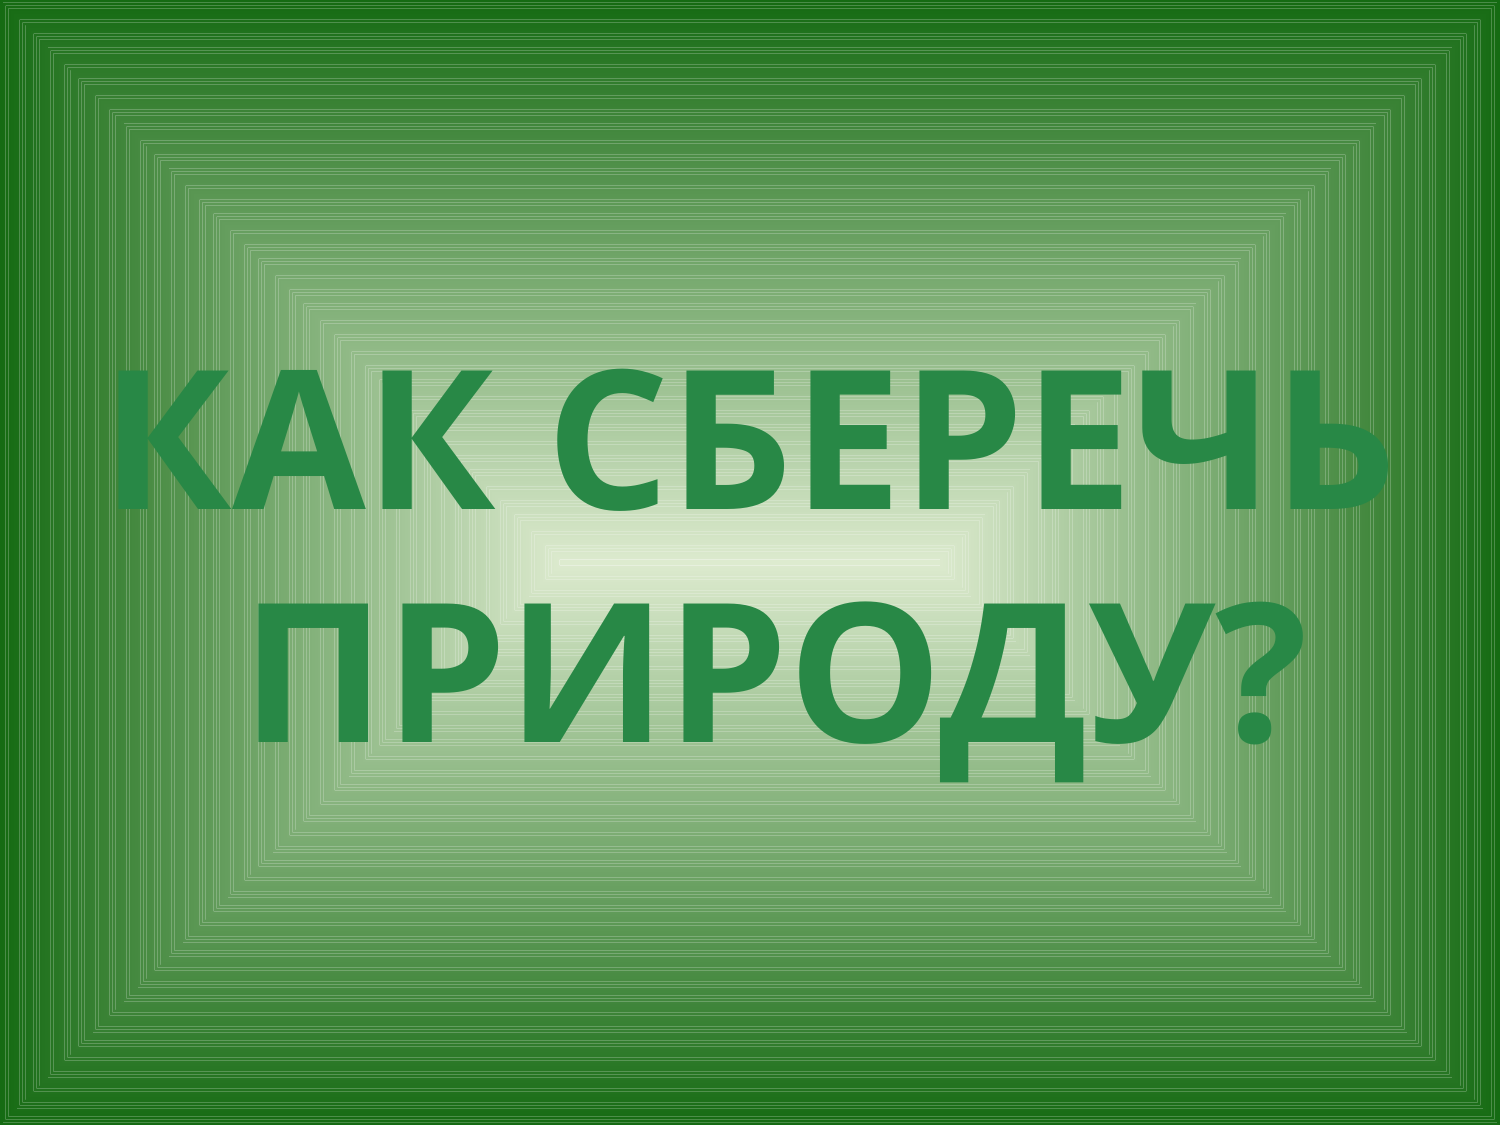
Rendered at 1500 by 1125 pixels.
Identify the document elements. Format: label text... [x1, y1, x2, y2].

title КАК СБЕРЕЧЬ ПРИРОДУ? [75, 45, 1425, 1079]
